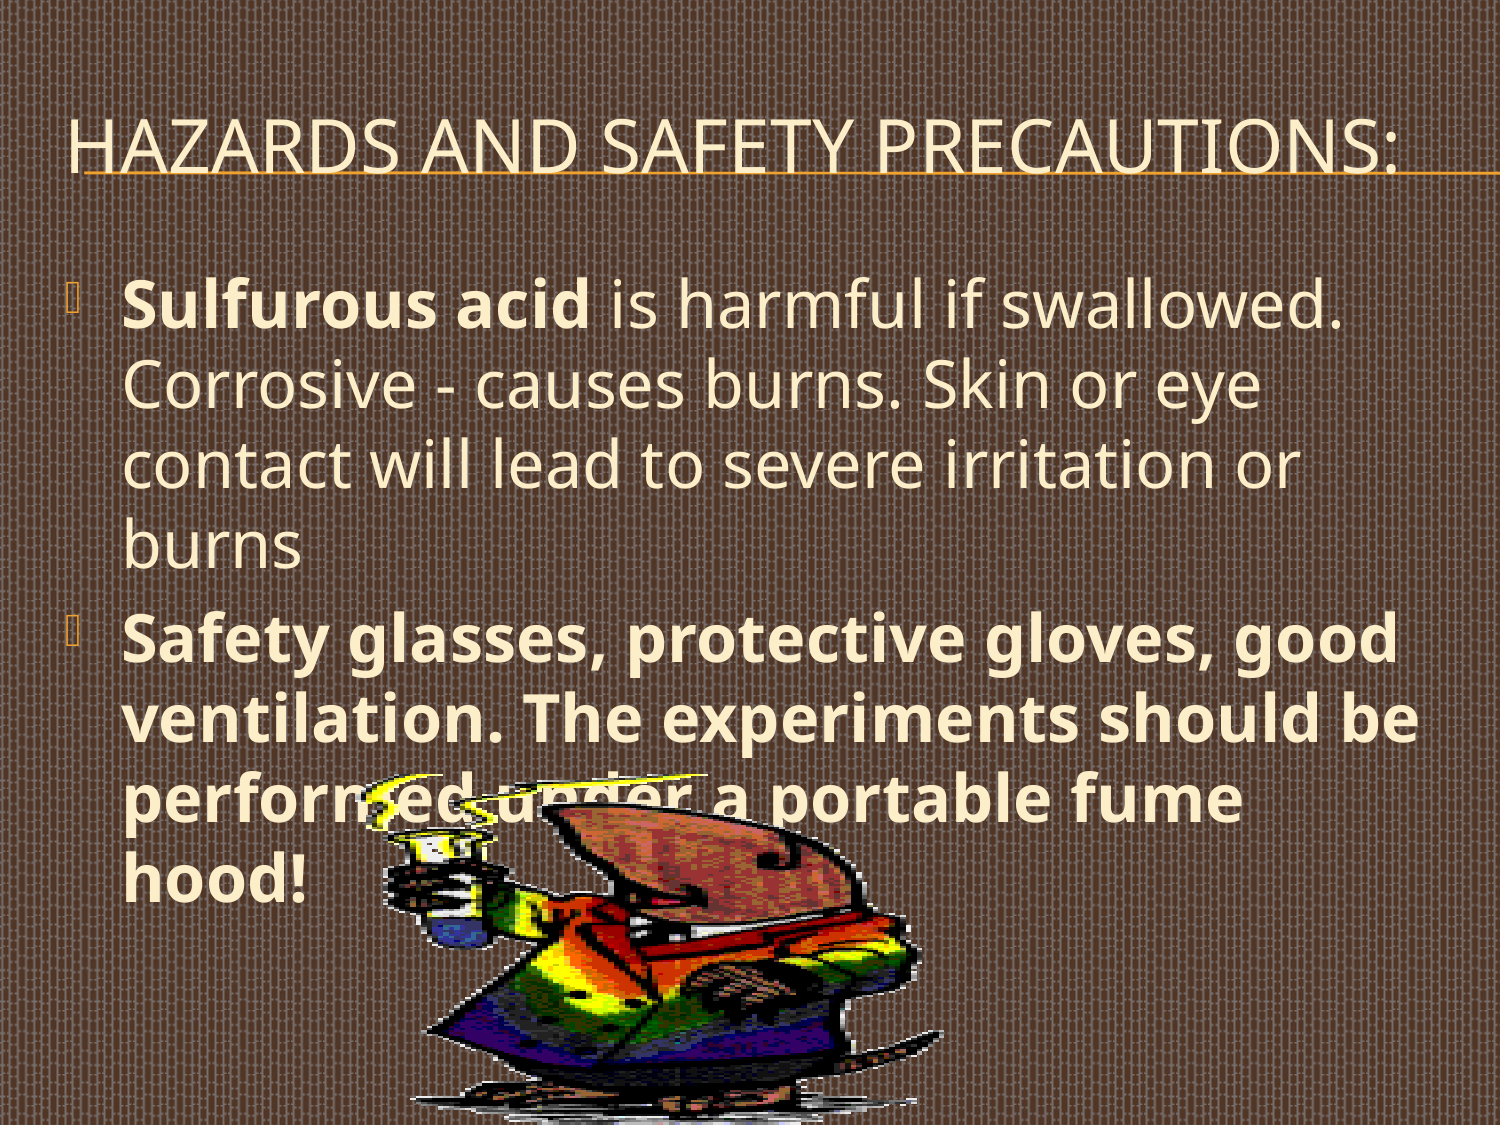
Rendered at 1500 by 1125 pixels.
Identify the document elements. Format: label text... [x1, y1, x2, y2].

list Sulfurous acid is harmful if swallowed. Corrosive - causes burns. Skin or eye contact will lead to severe irritation or burns Safety glasses, protective gloves, good ventilation. The experiments should be performed under a portable fume hood! [50, 254, 1475, 998]
title Hazards and safety precautions: [50, 75, 1475, 213]
picture [349, 774, 1001, 1125]
